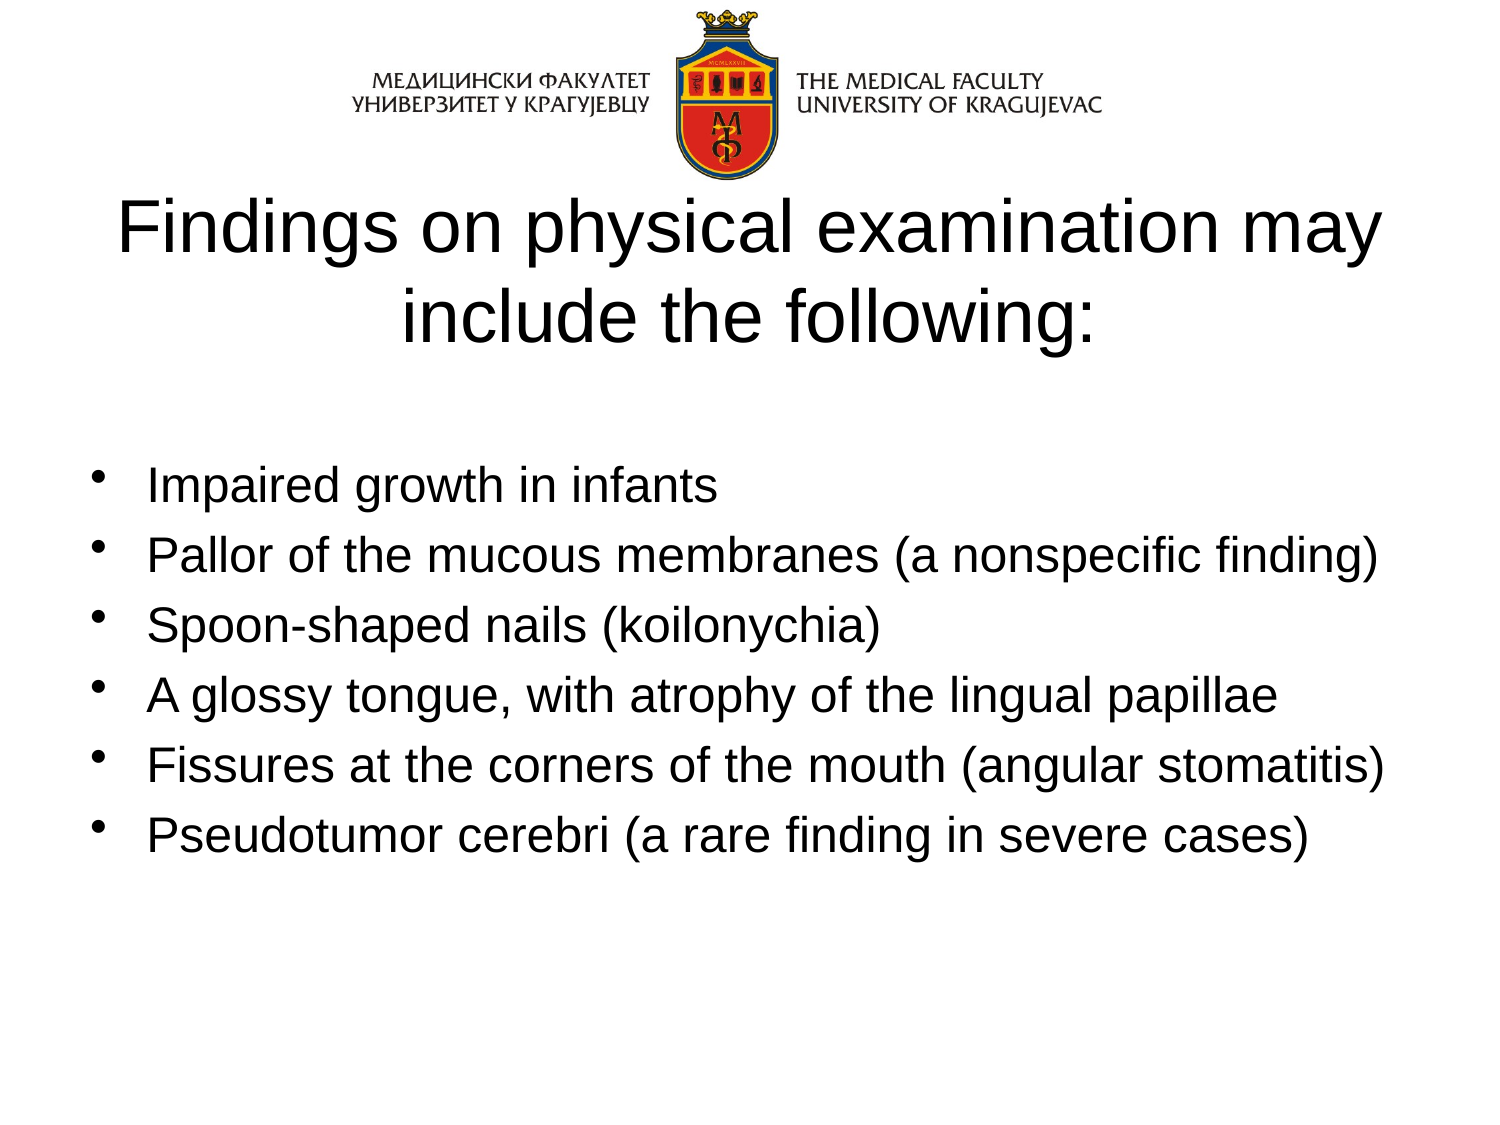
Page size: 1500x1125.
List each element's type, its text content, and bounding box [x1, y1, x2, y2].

picture [328, 0, 1125, 174]
title Findings on physical examination may include the following: [75, 174, 1425, 362]
list Impaired growth in infants Pallor of the mucous membranes (a nonspecific finding) Spoon-shaped nails (koilonychia) A glossy tongue, with atrophy of the lingual papillae Fissures at the corners of the mouth (angular stomatitis) Pseudotumor cerebri (a rare finding in severe cases) [75, 375, 1425, 1118]
